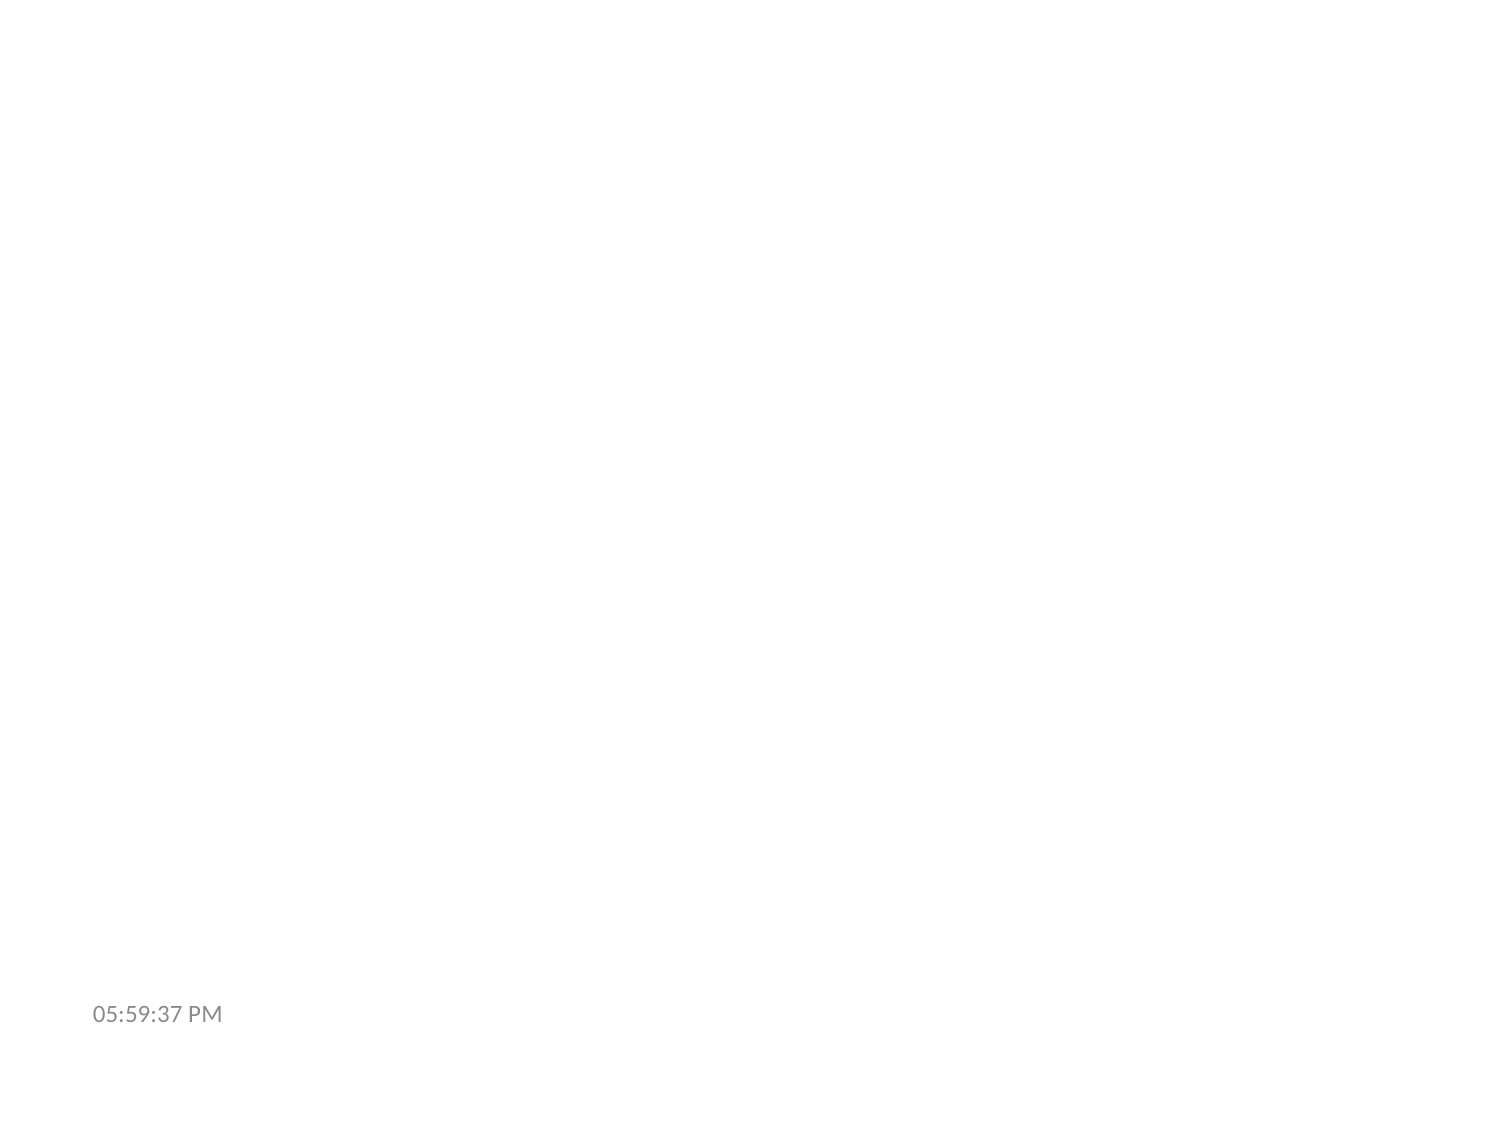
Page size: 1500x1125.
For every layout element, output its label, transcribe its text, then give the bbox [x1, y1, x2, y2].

text_box 3:35:09 PM [77, 982, 428, 1043]
